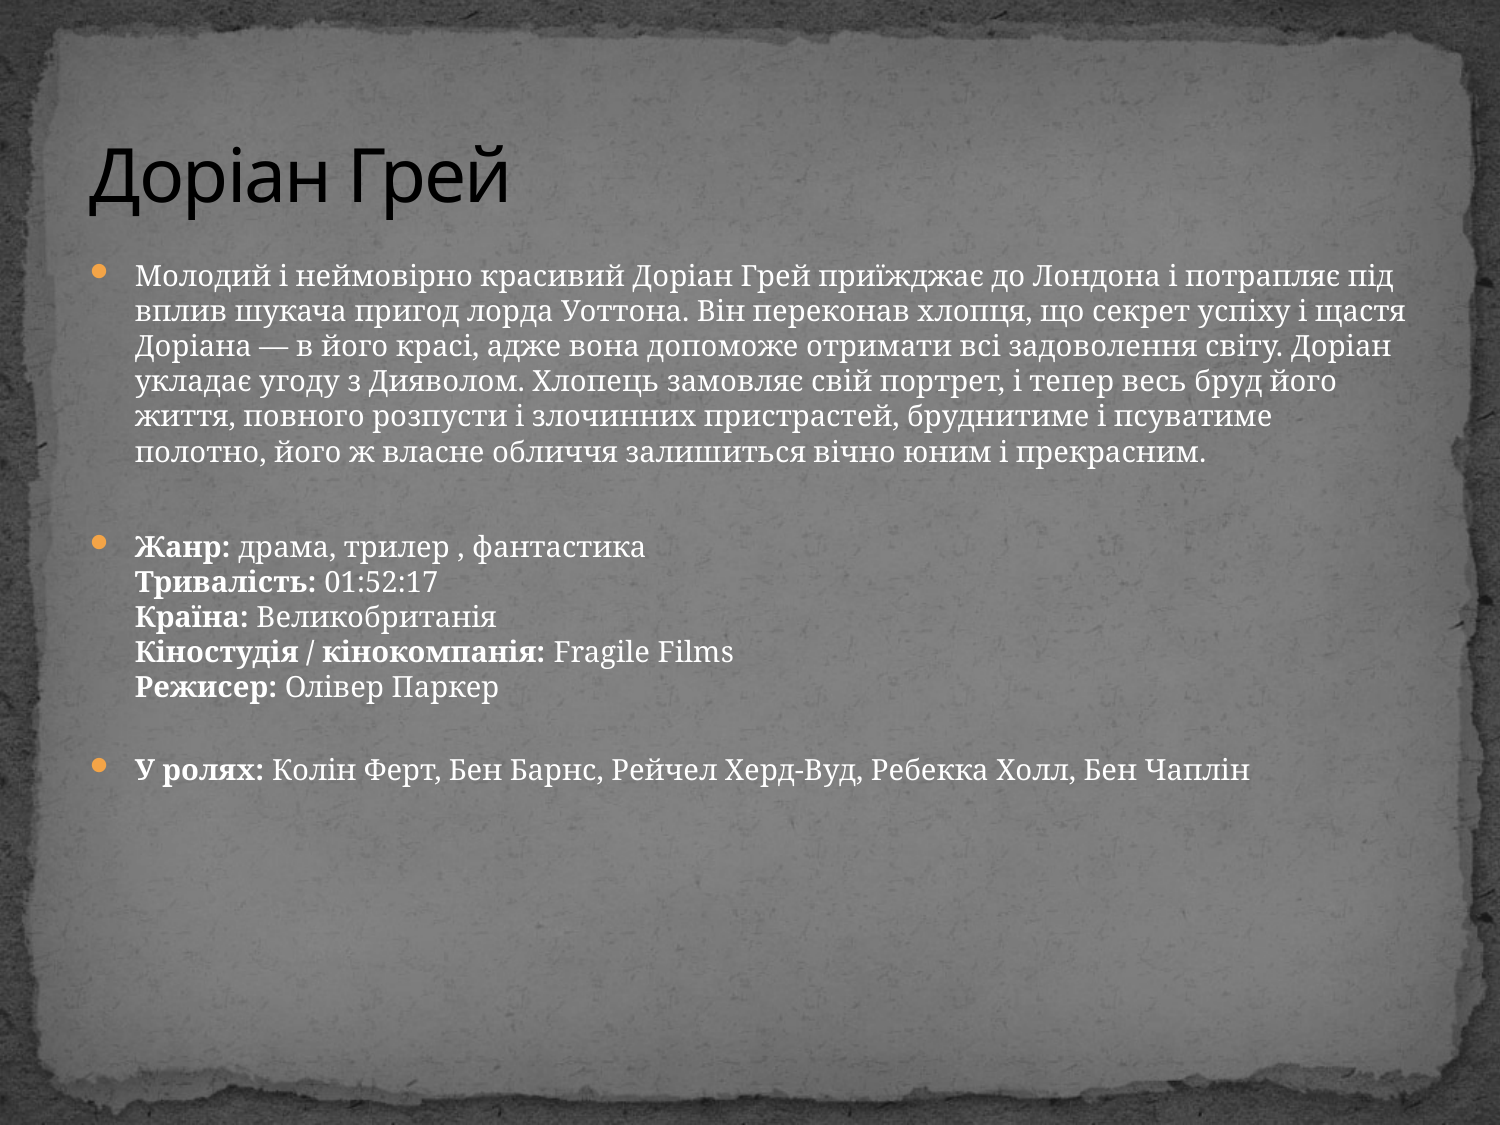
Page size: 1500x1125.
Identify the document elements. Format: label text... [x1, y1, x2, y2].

title Доріан Грей [74, 24, 1425, 225]
list Молодий і неймовірно красивий Доріан Грей приїжджає до Лондона і потрапляє під вплив шукача пригод лорда Уоттона. Він переконав хлопця, що секрет успіху і щастя Доріана — в його красі, адже вона допоможе отримати всі задоволення світу. Доріан укладає угоду з Дияволом. Хлопець замовляє свій портрет, і тепер весь бруд його життя, повного розпусти і злочинних пристрастей, бруднитиме і псуватиме полотно, його ж власне обличчя залишиться вічно юним і прекрасним. Жанр: драма, трилер , фантастика Тривалість: 01:52:17 Країна: Великобританія Кіностудія / кінокомпанія: Fragile Films Режисер: Олівер Паркер У ролях: Колін Ферт, Бен Барнс, Рейчел Херд-Вуд, Ребекка Холл, Бен Чаплін [75, 249, 1425, 1000]
